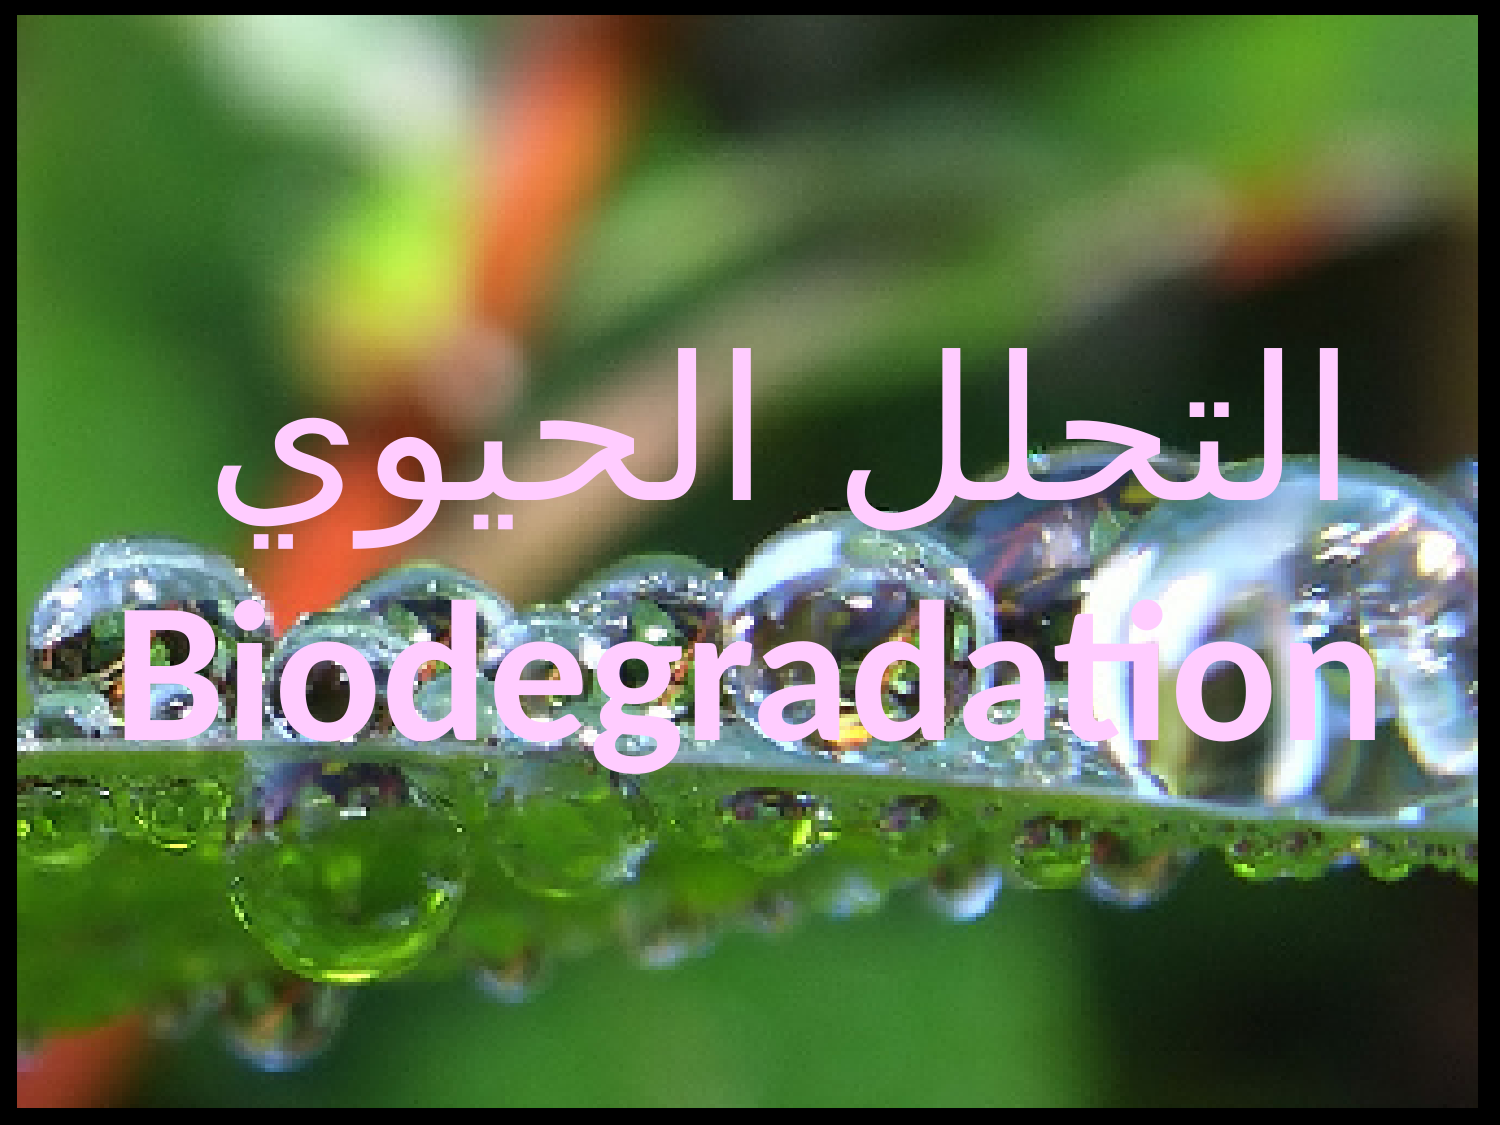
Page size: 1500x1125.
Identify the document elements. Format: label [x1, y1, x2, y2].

list [0, 0, 1500, 1125]
